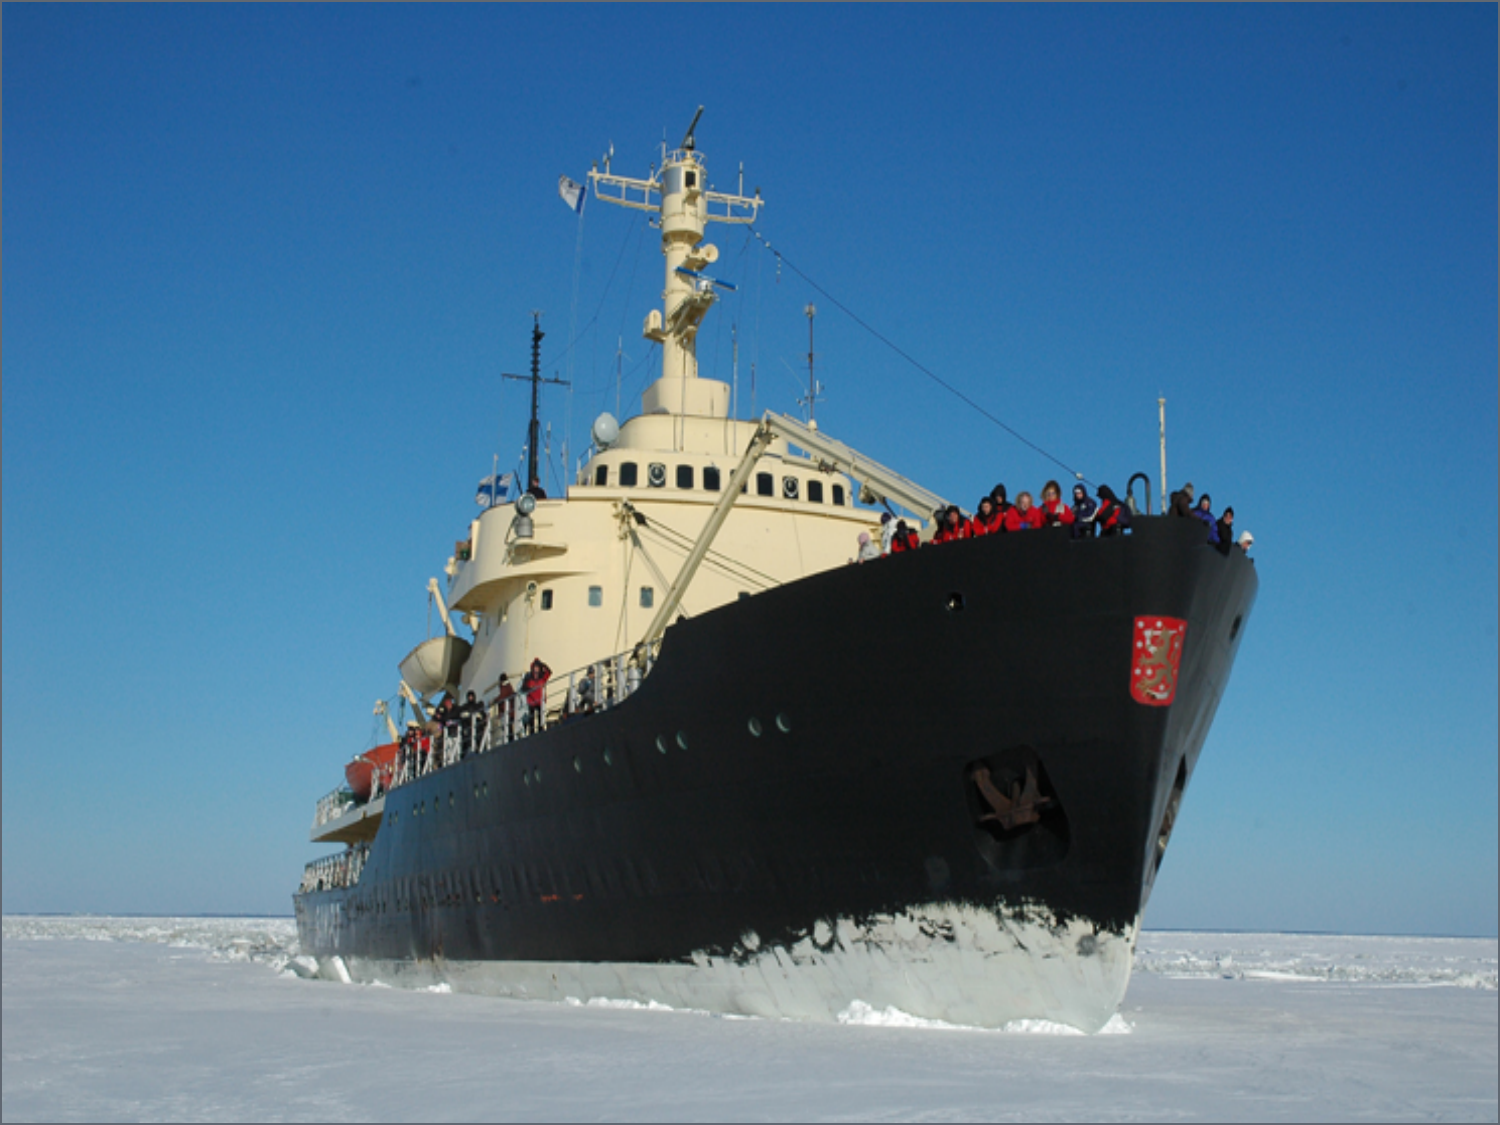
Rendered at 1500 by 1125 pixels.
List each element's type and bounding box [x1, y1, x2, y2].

text_box [0, 0, 1500, 1125]
